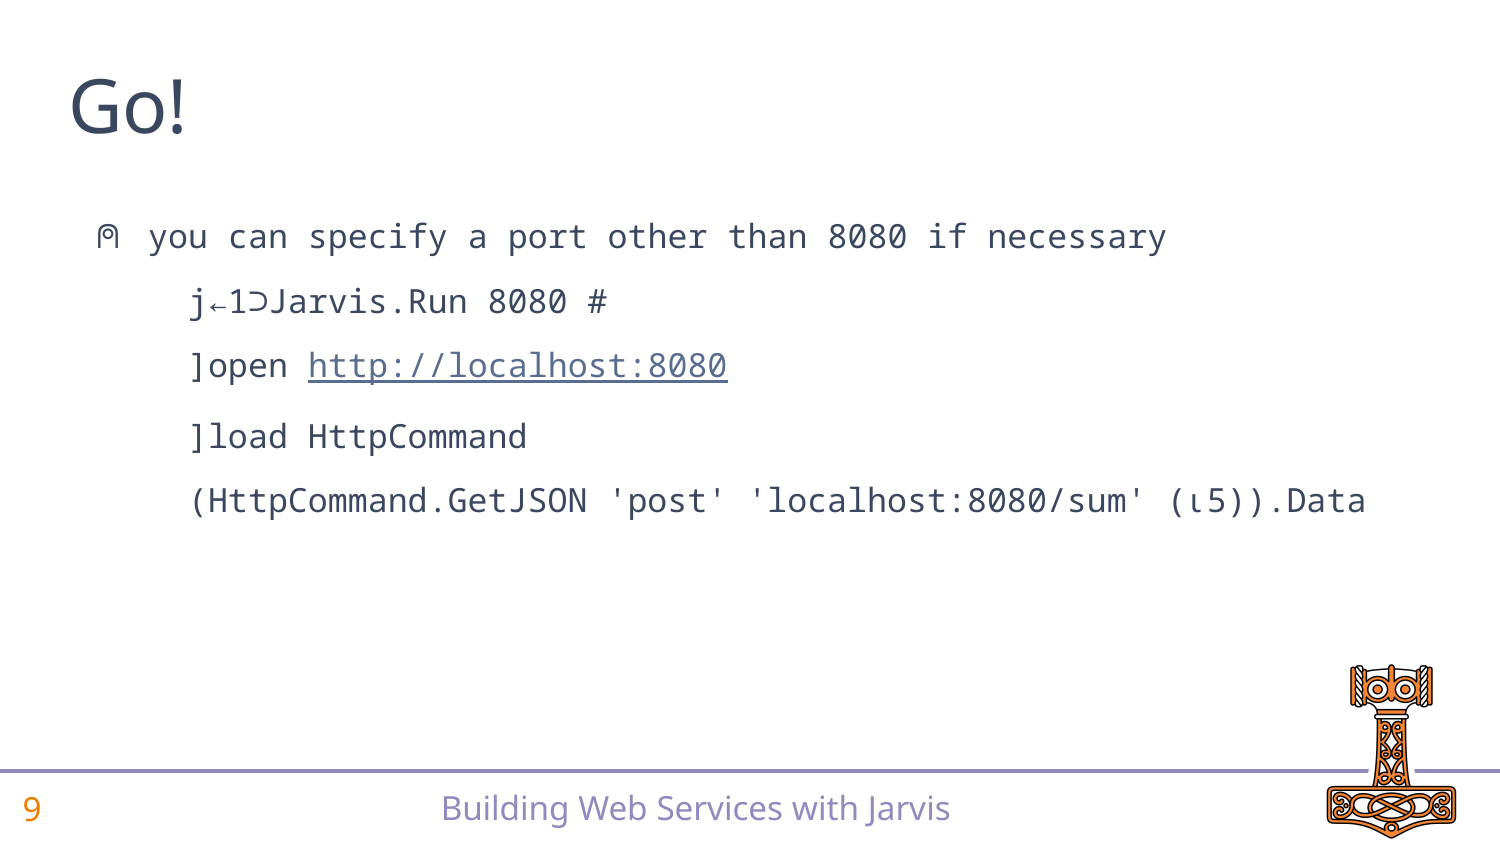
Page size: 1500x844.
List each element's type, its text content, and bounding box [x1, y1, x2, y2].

picture [1320, 740, 1461, 844]
title Go! [53, 43, 1203, 157]
list ⍝ you can specify a port other than 8080 if necessary j←1⊃Jarvis.Run 8080 # ]open http://localhost:8080 ]load HttpCommand (HttpCommand.GetJSON 'post' 'localhost:8080/sum' (⍳5)).Data [53, 207, 1500, 740]
